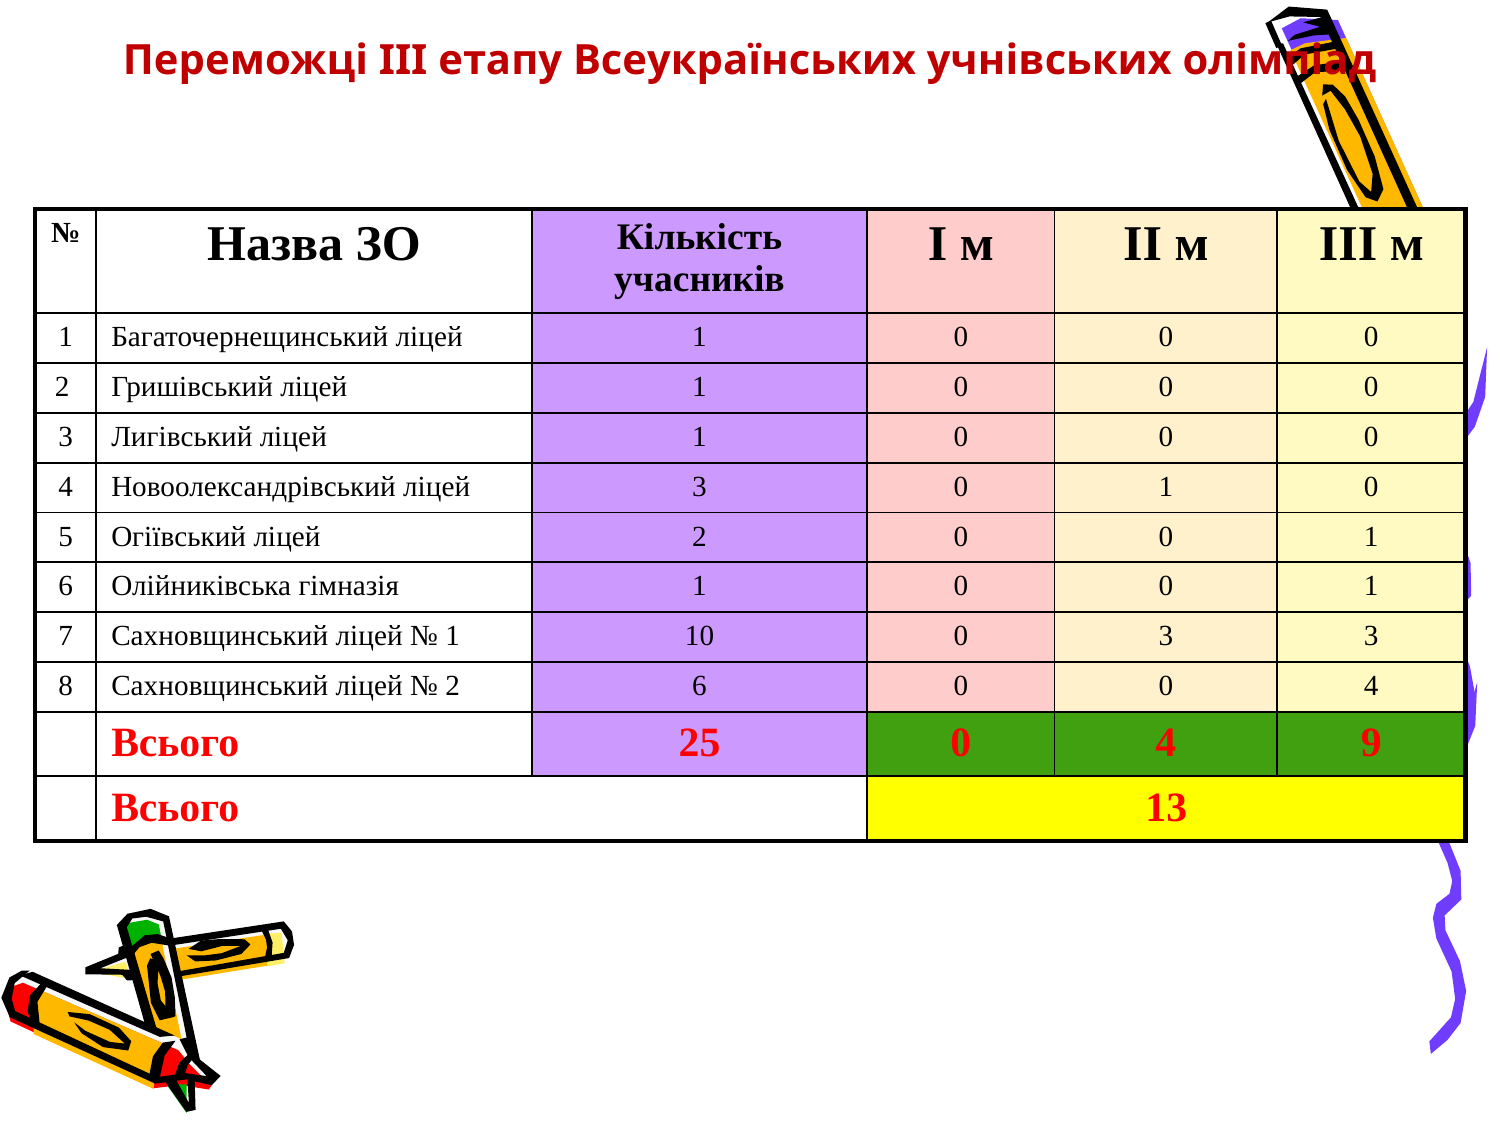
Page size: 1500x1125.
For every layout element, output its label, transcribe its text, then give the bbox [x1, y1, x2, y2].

table_cell 3 [533, 464, 866, 512]
table_cell 7 [37, 613, 95, 661]
table_cell 2 [533, 513, 866, 561]
table_cell 5 [37, 513, 95, 561]
table_cell 0 [868, 713, 1054, 775]
table_cell 0 [868, 314, 1054, 362]
table_cell 9 [1278, 713, 1463, 775]
table_cell 0 [1055, 364, 1276, 412]
table_cell 0 [868, 364, 1054, 412]
table_header І м [868, 211, 1054, 312]
table_cell 8 [37, 663, 95, 711]
table_cell Олійниківська гімназія [97, 563, 531, 611]
table_cell 25 [533, 713, 866, 775]
table_cell 0 [868, 613, 1054, 661]
table_cell 0 [1278, 464, 1463, 512]
table_cell 1 [533, 414, 866, 462]
table_cell 0 [1278, 414, 1463, 462]
table_cell 1 [533, 563, 866, 611]
table_cell 1 [1278, 563, 1463, 611]
table_cell 6 [533, 663, 866, 711]
table_cell Новоолександрівський ліцей [97, 464, 531, 512]
table_cell [37, 713, 95, 775]
table_cell 1 [37, 314, 95, 362]
table_cell Сахновщинський ліцей № 1 [97, 613, 531, 661]
table_cell Лигівський ліцей [97, 414, 531, 462]
table_cell Багаточернещинський ліцей [97, 314, 531, 362]
table_header ІІ м [1055, 211, 1276, 312]
table_cell Огіївський ліцей [97, 513, 531, 561]
table_cell 0 [1055, 414, 1276, 462]
table_cell Всього [97, 713, 531, 775]
table_cell 0 [1278, 364, 1463, 412]
title Переможці ІІІ етапу Всеукраїнських учнівських олімпіад [64, 24, 1436, 91]
table_cell 1 [1278, 513, 1463, 561]
table_cell 3 [37, 414, 95, 462]
table_cell 3 [1055, 613, 1276, 661]
table_cell Всього [97, 777, 866, 839]
table_cell 0 [1055, 563, 1276, 611]
table_cell 0 [1055, 314, 1276, 362]
table_cell 10 [533, 613, 866, 661]
table_cell [37, 777, 95, 839]
table_cell 4 [37, 464, 95, 512]
table_cell 0 [1278, 314, 1463, 362]
table_cell 1 [533, 314, 866, 362]
table_cell 2 [37, 364, 95, 412]
table_cell Гришівський ліцей [97, 364, 531, 412]
table_header Кількість учасників [533, 211, 866, 312]
table_cell 0 [868, 414, 1054, 462]
table_cell 4 [1278, 663, 1463, 711]
table_header Назва ЗО [97, 211, 531, 312]
table_header ІІІ м [1278, 211, 1463, 312]
table_cell 0 [868, 513, 1054, 561]
table_cell 0 [868, 563, 1054, 611]
table_cell 0 [1055, 663, 1276, 711]
table_cell 6 [37, 563, 95, 611]
table_cell 0 [1055, 513, 1276, 561]
table_cell 4 [1055, 713, 1276, 775]
table_cell 3 [1278, 613, 1463, 661]
table_cell Сахновщинський ліцей № 2 [97, 663, 531, 711]
table_header № [37, 211, 95, 312]
table_cell 13 [868, 777, 1463, 839]
table_cell 1 [533, 364, 866, 412]
table_cell 0 [868, 464, 1054, 512]
table_cell 1 [1055, 464, 1276, 512]
table_cell 0 [868, 663, 1054, 711]
